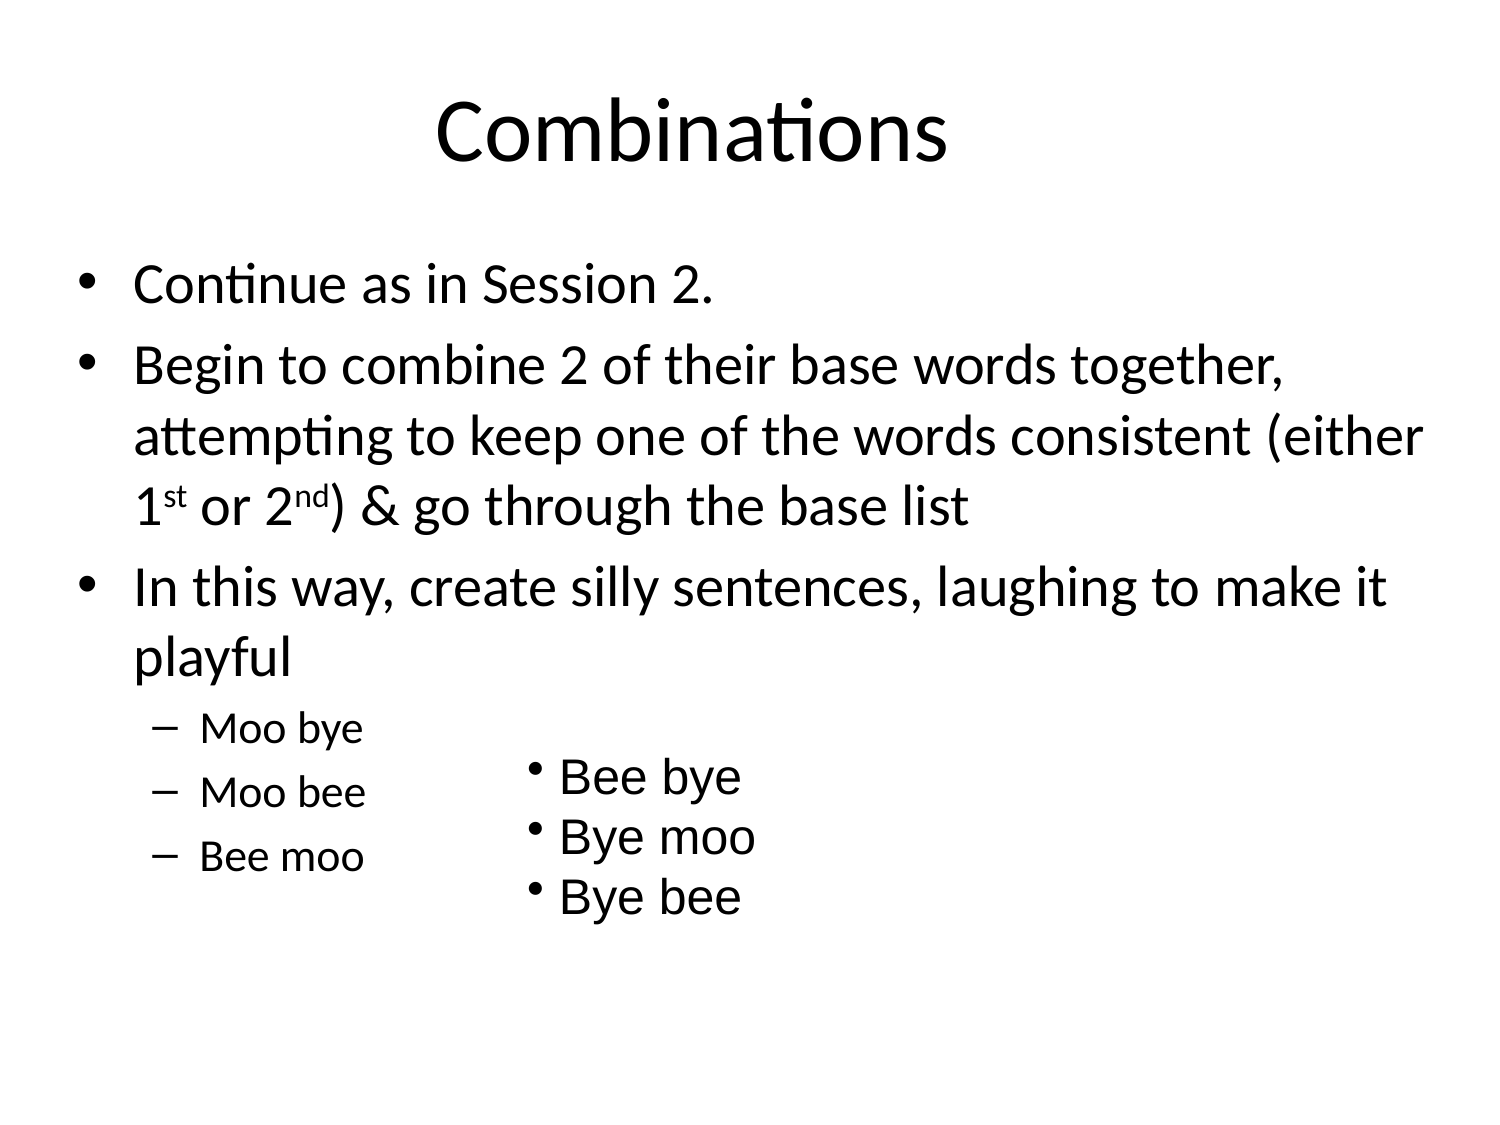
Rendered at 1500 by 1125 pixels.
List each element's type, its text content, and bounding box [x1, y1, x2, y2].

text_box Bee bye Bye moo Bye bee [512, 737, 875, 933]
list Continue as in Session 2. Begin to combine 2 of their base words together, attempting to keep one of the words consistent (either 1st or 2nd) & go through the base list In this way, create silly sentences, laughing to make it playful Moo bye Moo bee Bee moo [62, 237, 1500, 1063]
title Combinations [62, 62, 1323, 188]
